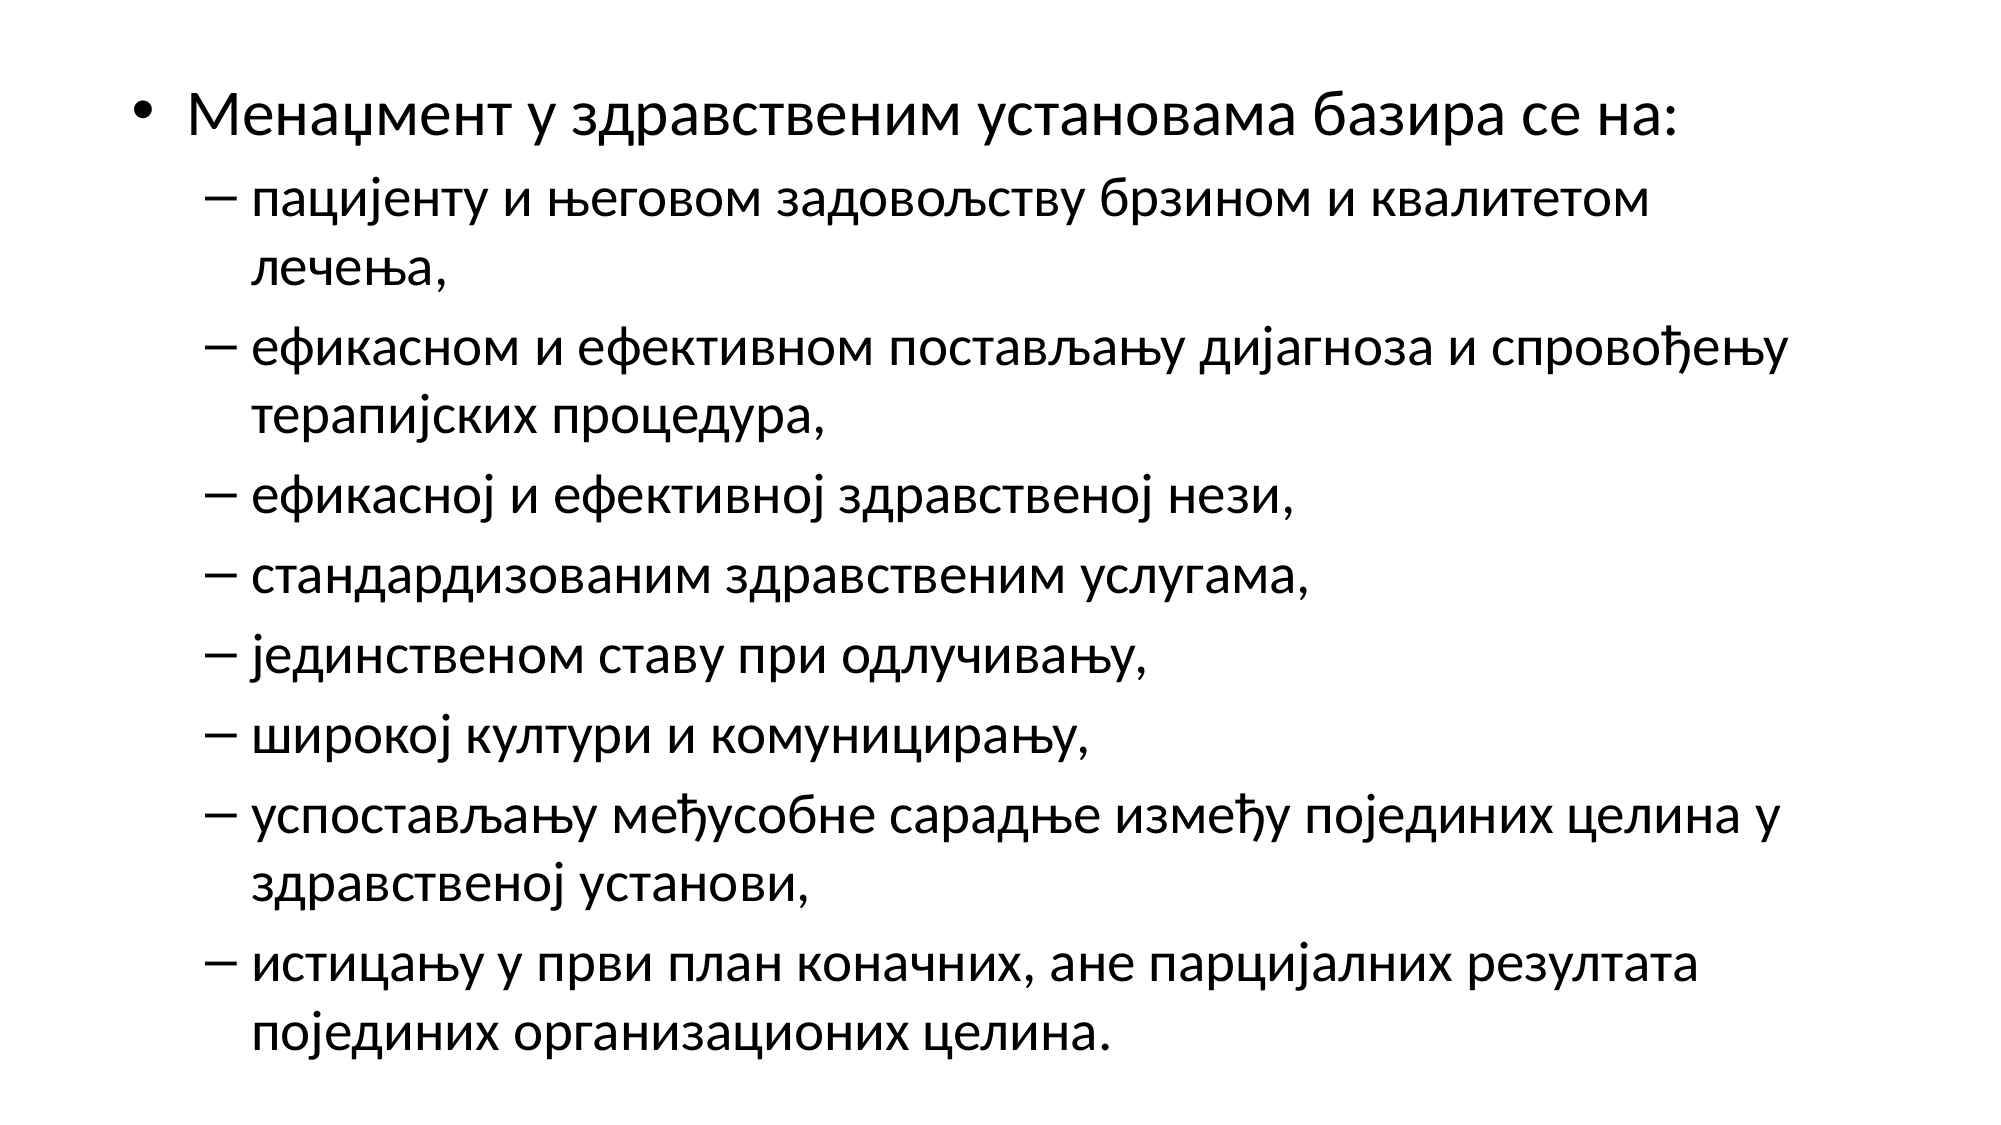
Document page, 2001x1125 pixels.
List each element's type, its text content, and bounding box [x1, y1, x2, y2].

list Менаџмент у здравственим установама базира се на: пацијенту и његовом задовољству брзином и квалитетом лечења, ефикасном и ефективном постављању дијагноза и спровођењу терапијских процедура, ефикасној и ефективној здравственој нези, стандардизованим здравственим услугама, јединственом ставу при одлучивању, широкој култури и комуницирању, успостављању међусобне сарадње између појединих целина у здравственој установи, истицању у први план коначних, ане парцијалних резултата појединих организационих целина. [116, 62, 1867, 1075]
